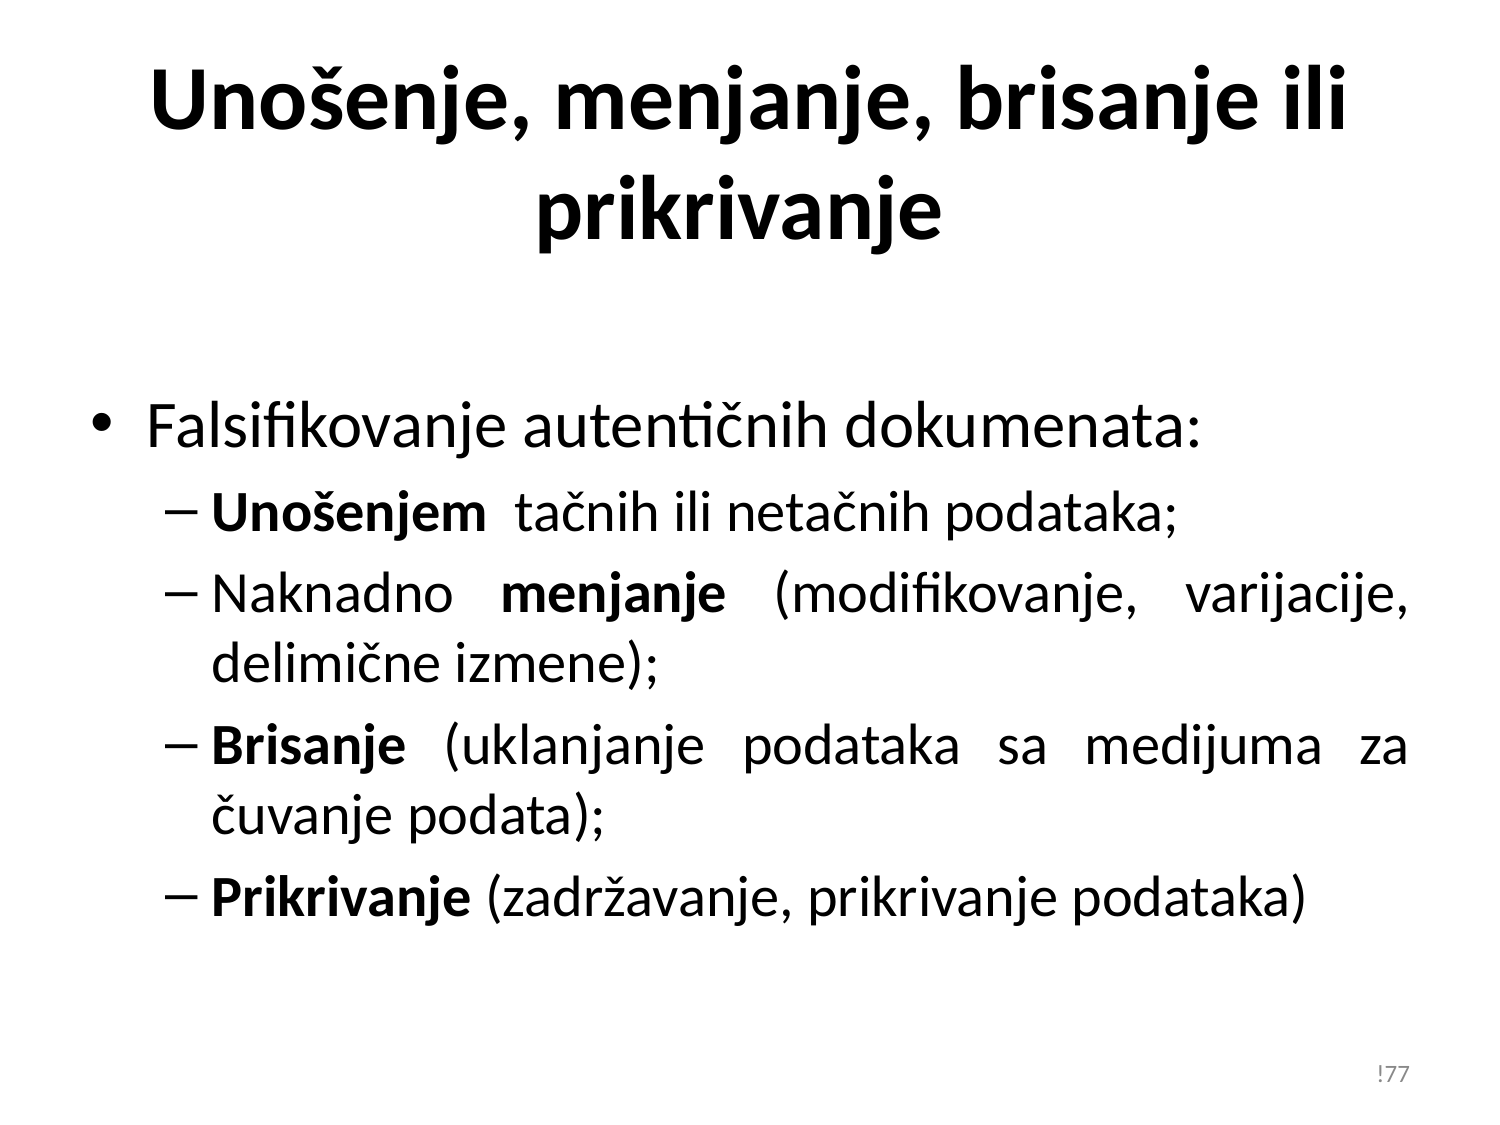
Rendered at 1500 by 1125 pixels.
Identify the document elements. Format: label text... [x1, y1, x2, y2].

list Falsifikovanje autentičnih dokumenata: Unošenjem tačnih ili netačnih podataka; Naknadno menjanje (modifikovanje, varijacije, delimične izmene); Brisanje (uklanjanje podataka sa medijuma za čuvanje podata); Prikrivanje (zadržavanje, prikrivanje podataka) [74, 373, 1426, 939]
slide_number !77 [1074, 1042, 1425, 1103]
title Unošenje, menjanje, brisanje ili prikrivanje [74, 54, 1426, 243]
